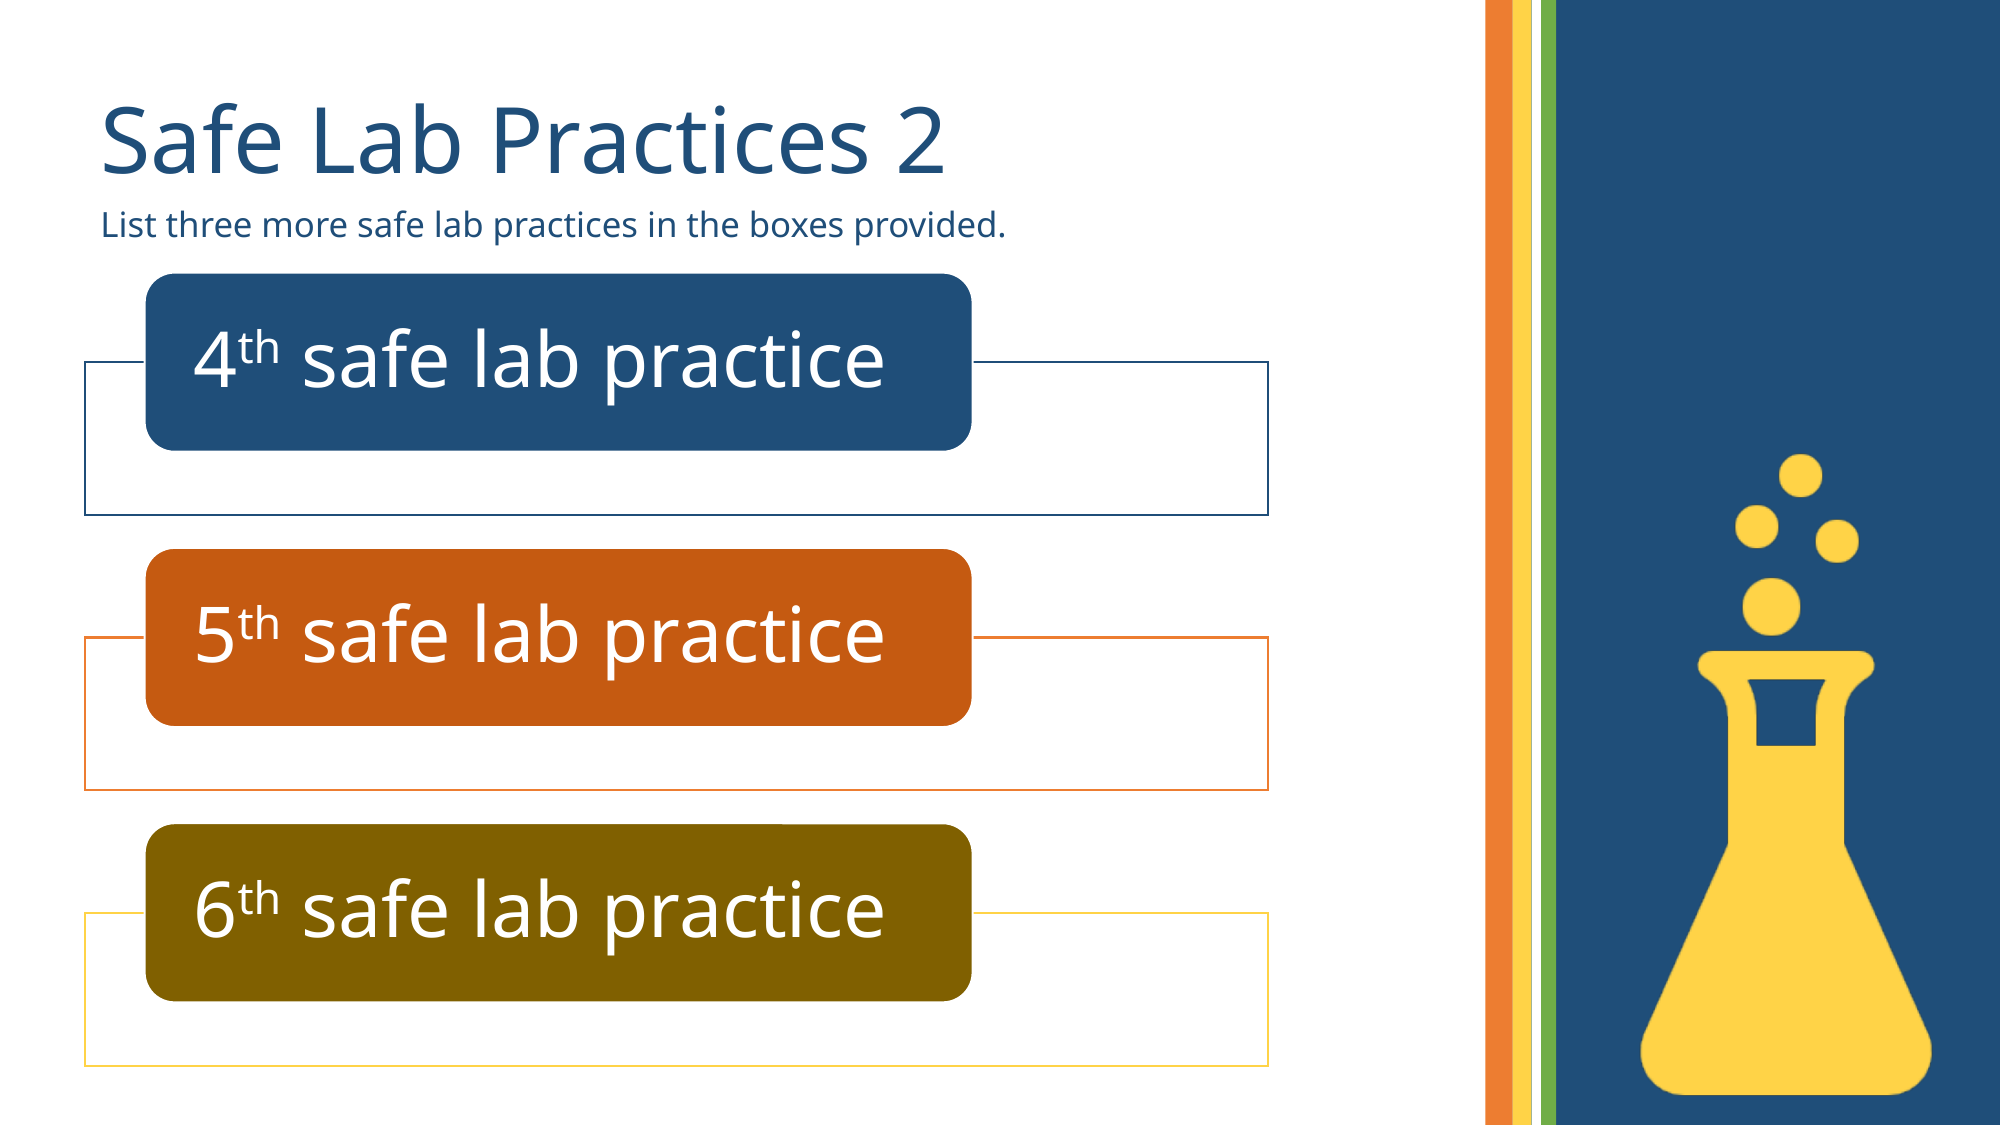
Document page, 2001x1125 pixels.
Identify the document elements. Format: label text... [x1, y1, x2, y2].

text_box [1436, 0, 2000, 1125]
text_box List three more safe lab practices in the boxes provided. [85, 200, 1042, 257]
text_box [85, 263, 1269, 1075]
title Safe Lab Practices 2 [85, 59, 1436, 229]
